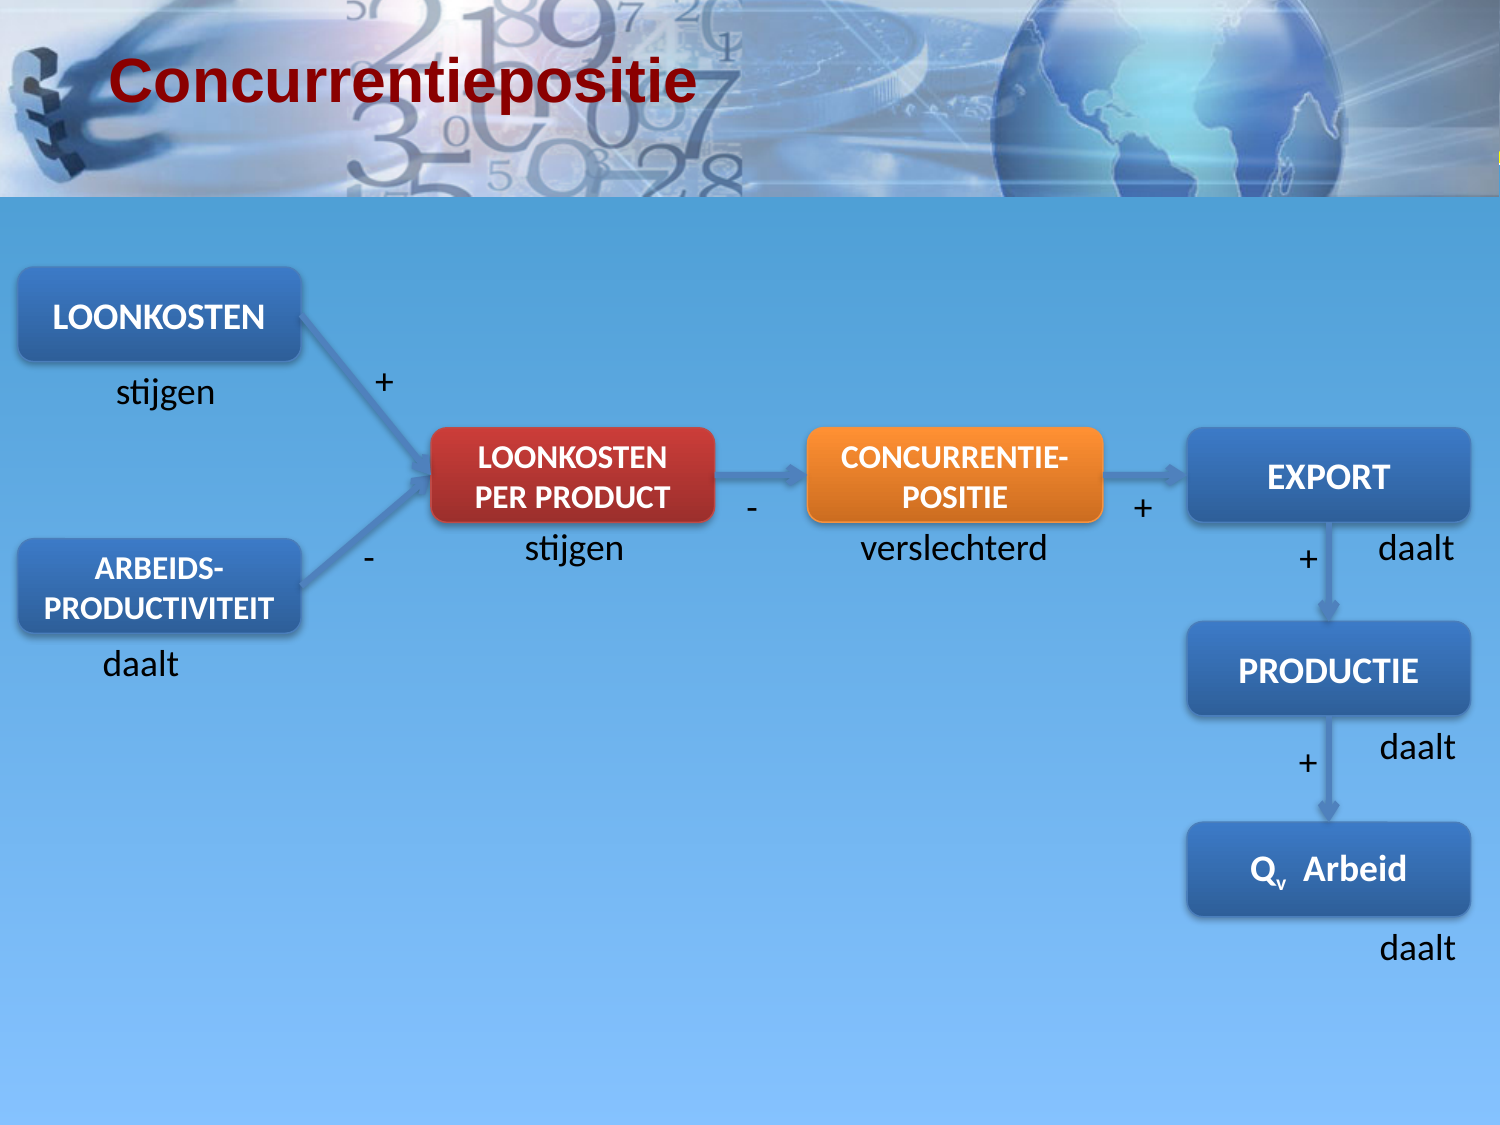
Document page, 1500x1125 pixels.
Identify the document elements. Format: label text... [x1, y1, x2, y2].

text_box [17, 484, 432, 693]
text_box daalt [1364, 714, 1472, 775]
text_box daalt [1363, 515, 1470, 575]
text_box + [1284, 731, 1324, 791]
picture [0, 0, 1500, 197]
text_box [430, 427, 808, 577]
text_box CONCURRENTIE-POSITIE [812, 426, 1104, 523]
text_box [17, 266, 432, 476]
text_box + [1119, 484, 1168, 536]
text_box Qv Arbeid [1186, 821, 1472, 918]
text_box verslechterd [845, 515, 1064, 575]
text_box daalt [1364, 915, 1472, 976]
text_box PRODUCTIE [1186, 620, 1472, 717]
title Concurrentiepositie [93, 34, 1121, 120]
text_box EXPORT [1186, 427, 1472, 524]
text_box + [1284, 527, 1325, 587]
